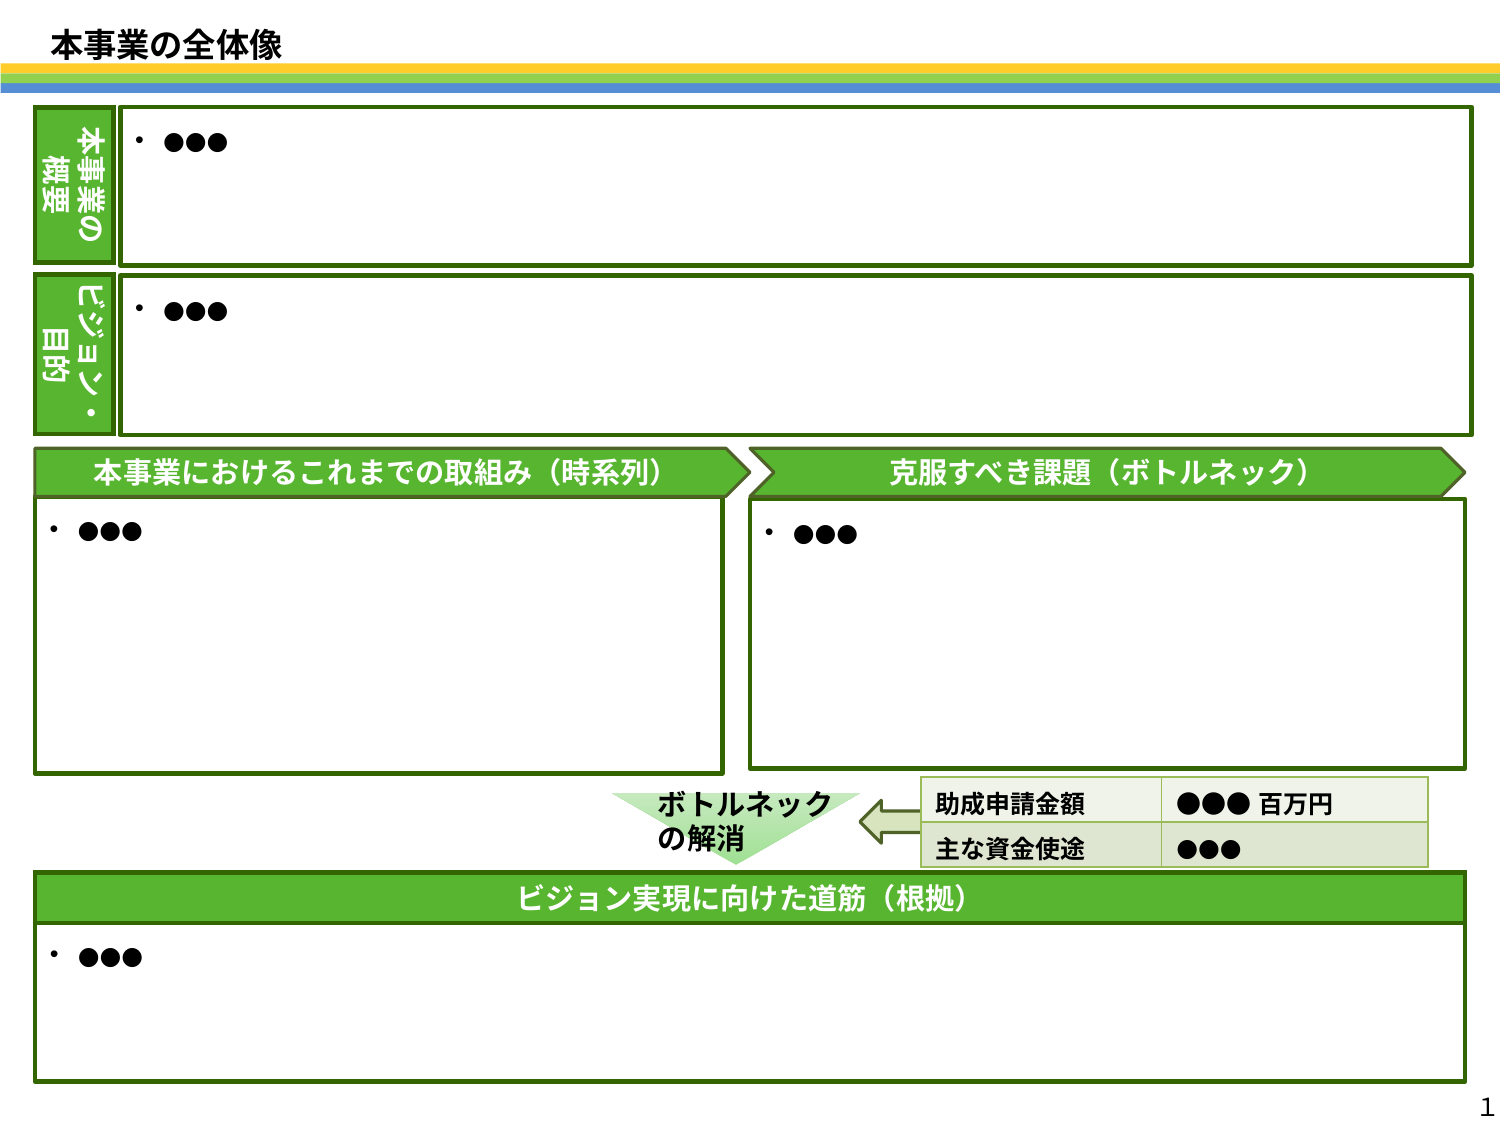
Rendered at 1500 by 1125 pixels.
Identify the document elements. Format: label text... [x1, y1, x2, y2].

text_box [728, 863, 744, 867]
text_box ●●● [118, 273, 1474, 437]
text_box ボトルネックの解消 [643, 778, 860, 863]
text_box ●●● [748, 497, 1467, 771]
text_box １ [1460, 1083, 1500, 1125]
text_box ●●● [118, 105, 1474, 268]
text_box ●●● [33, 920, 1467, 1083]
text_box ビジョン・目的 [34, 274, 114, 435]
table_cell 主な資金使途 [922, 823, 1161, 866]
text_box 本事業におけるこれまでの取組み（時系列） [32, 446, 753, 499]
text_box ●●● [33, 499, 724, 775]
table_cell ●●● [1162, 823, 1427, 866]
text_box 本事業の全体像 [34, 9, 1466, 79]
text_box [860, 798, 920, 846]
text_box ビジョン実現に向けた道筋（根拠） [34, 872, 1466, 924]
table_header ●●●百万円 [1162, 778, 1427, 821]
text_box [610, 790, 643, 814]
text_box 克服すべき課題（ボトルネック） [748, 446, 1468, 499]
table_header 助成申請金額 [922, 778, 1161, 821]
text_box 本事業の 概要 [34, 107, 114, 263]
